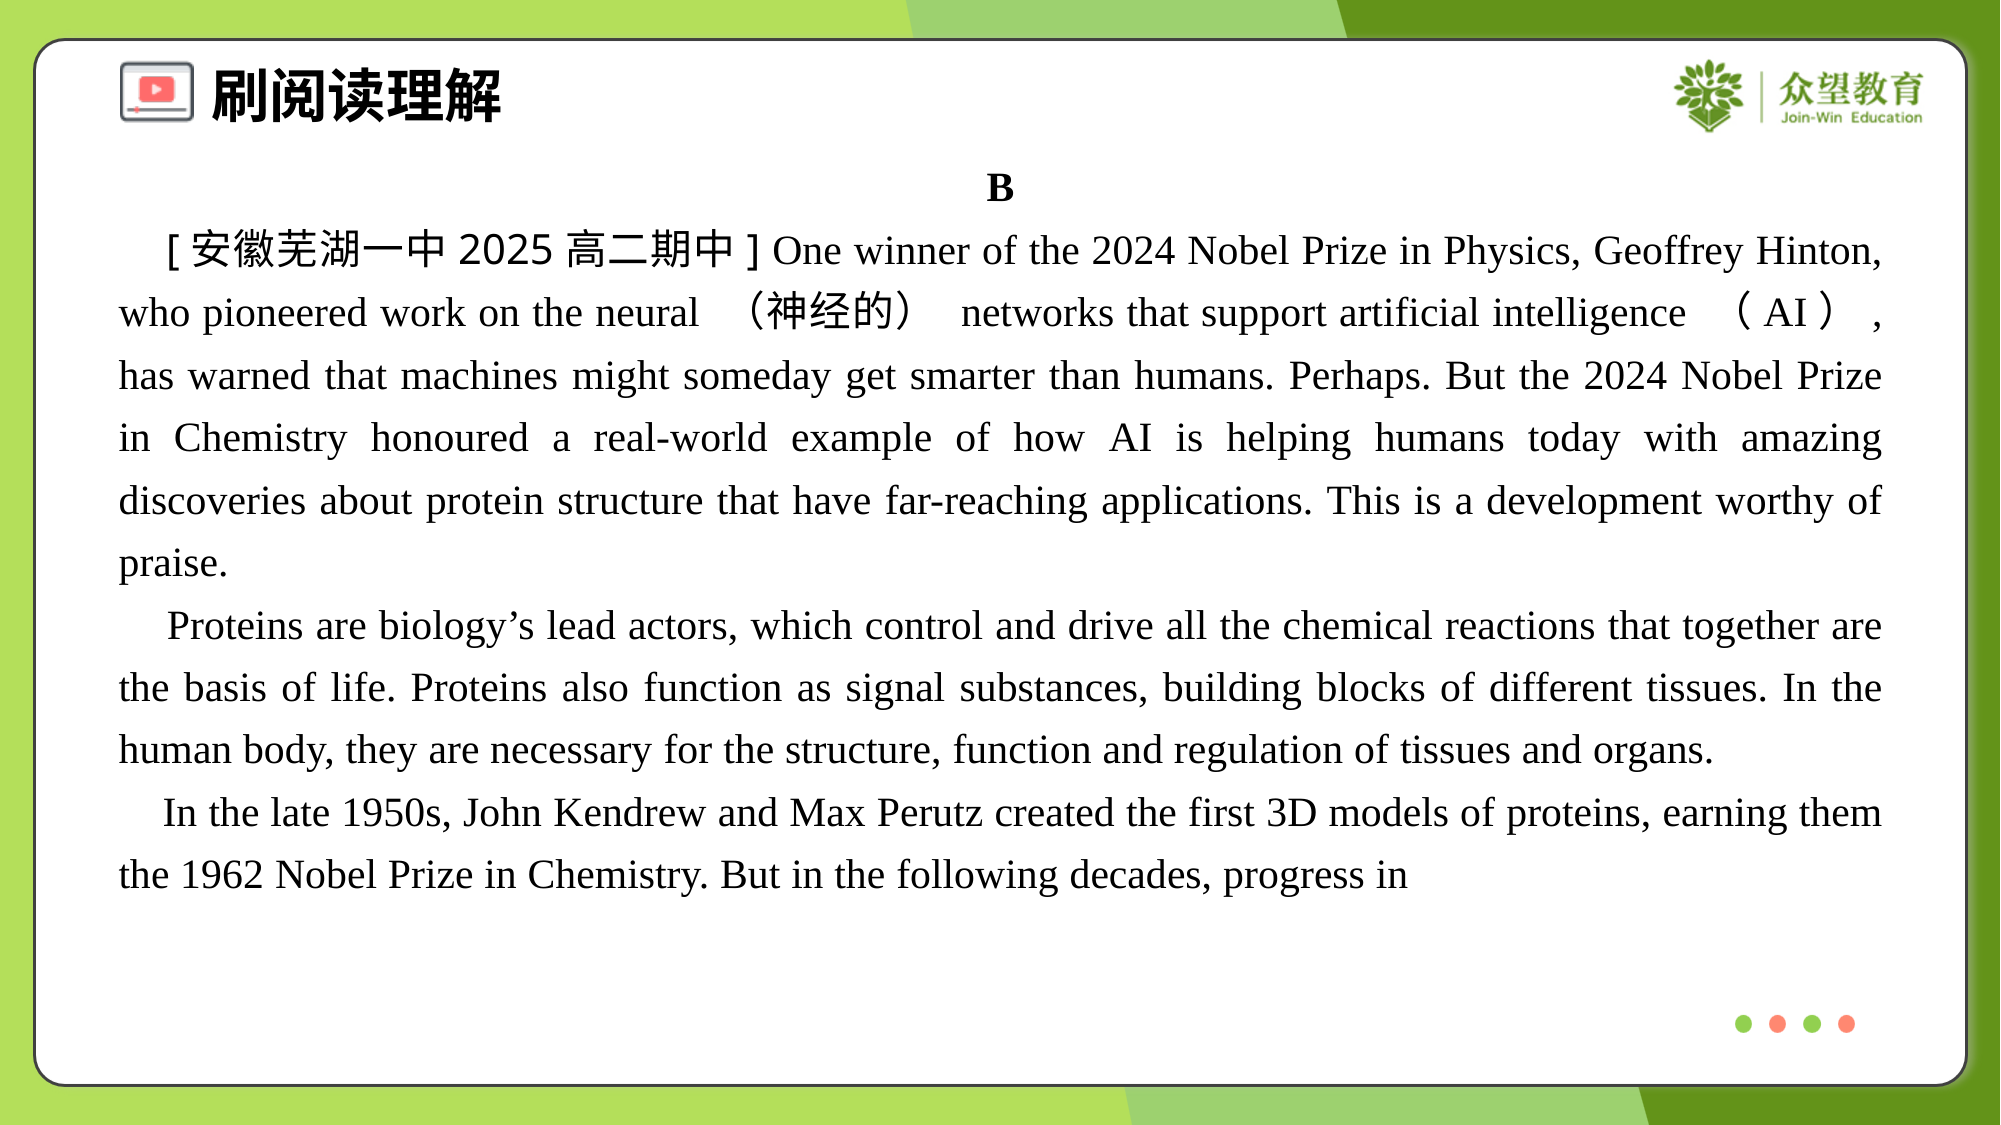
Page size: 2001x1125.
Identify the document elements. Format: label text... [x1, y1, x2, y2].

picture [0, 0, 2000, 1125]
text_box B [安徽芜湖一中2025高二期中] One winner of the 2024 Nobel Prize in Physics, Geoffrey Hinton, who pioneered work on the neural （神经的） networks that support artificial intelligence （AI）, has warned that machines might someday get smarter than humans. Perhaps. But the 2024 Nobel Prize in Chemistry honoured a real-world example of how AI is helping humans today with amazing discoveries about protein structure that have far-reaching applications. This is a development worthy of praise. Proteins are biology’s lead actors, which control and drive all the chemical reactions that together are the basis of life. Proteins also function as signal substances, building blocks of different tissues. In the human body, they are necessary for the structure, function and regulation of tissues and organs. In the late 1950s, John Kendrew and Max Perutz created the first 3D models of proteins, earning them the 1962 Nobel Prize in Chemistry. But in the following decades, progress in [118, 147, 1883, 955]
